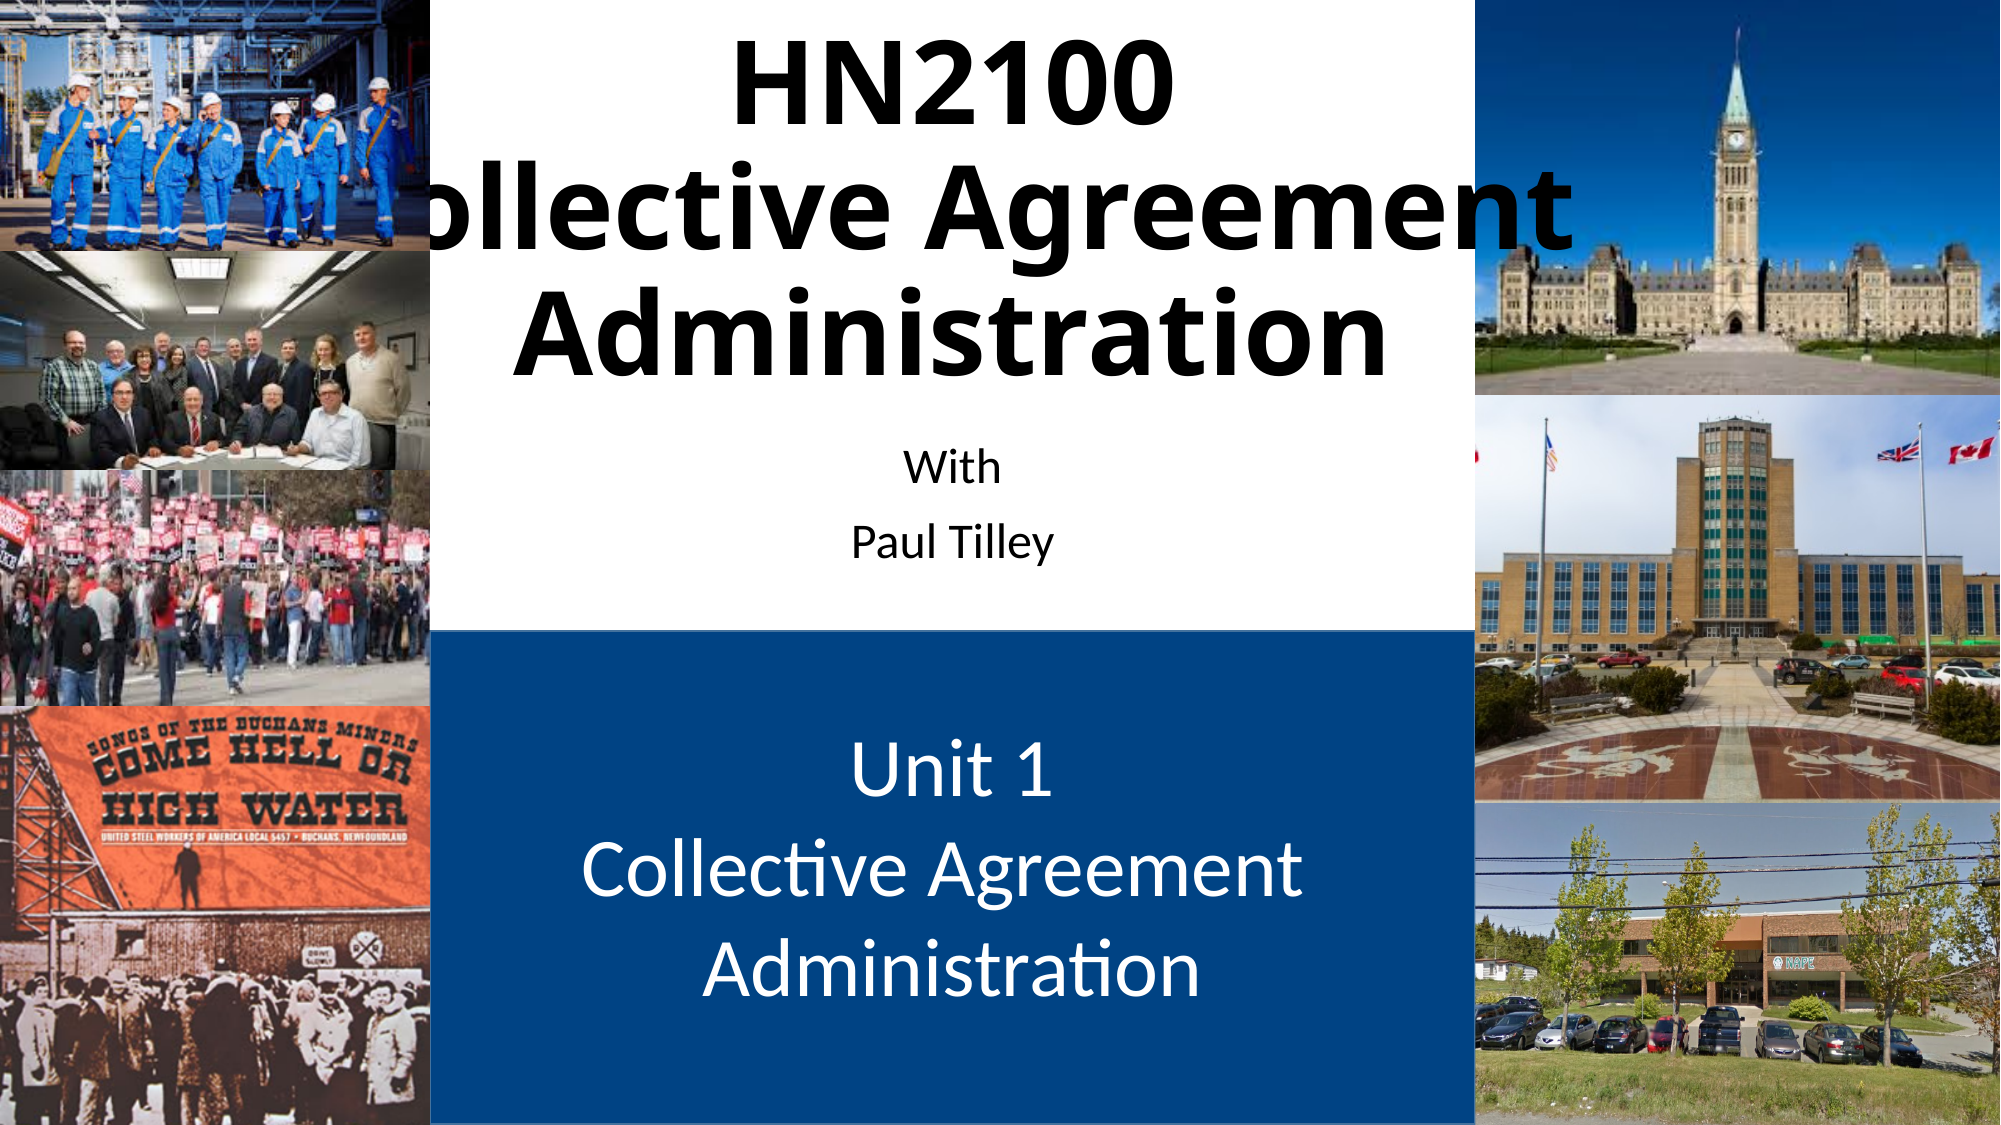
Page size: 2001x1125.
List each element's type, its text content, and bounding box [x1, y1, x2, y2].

picture [0, 0, 430, 1125]
picture [1475, 0, 2000, 1125]
title HN2100 Collective Agreement Administration [430, 16, 1475, 408]
subtitle With Paul Tilley [430, 432, 1475, 705]
text_box Unit 1 Collective Agreement Administration [537, 705, 1368, 1021]
text_box [430, 705, 1475, 1125]
